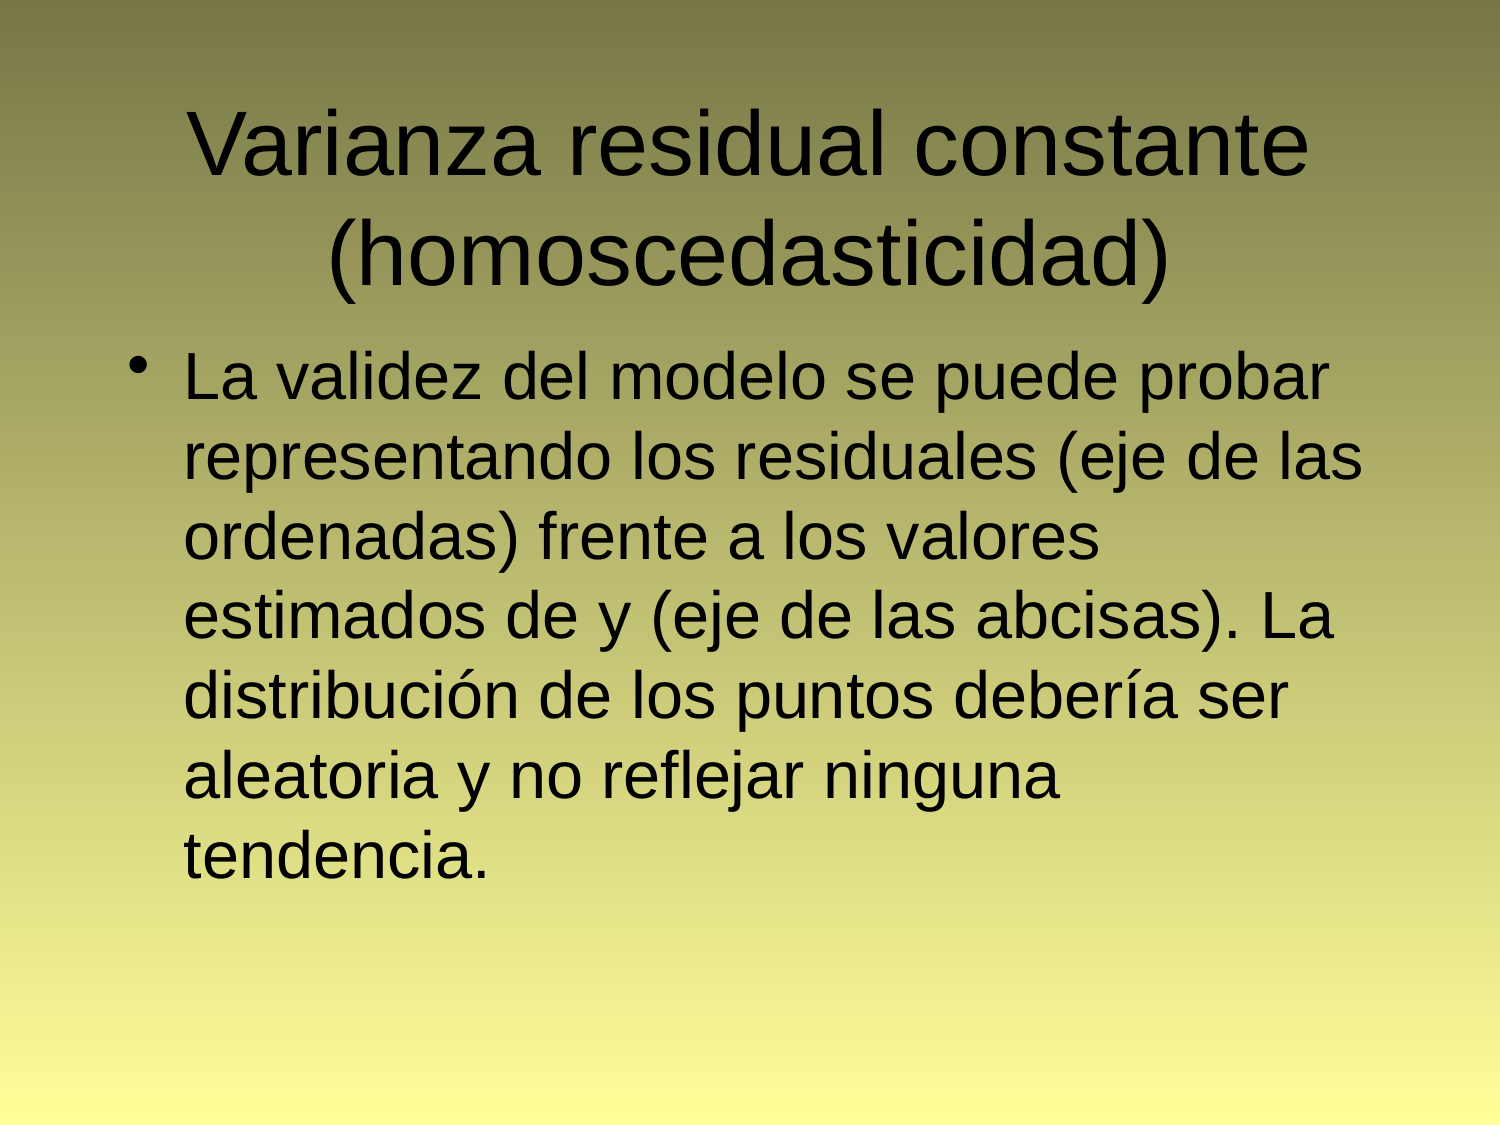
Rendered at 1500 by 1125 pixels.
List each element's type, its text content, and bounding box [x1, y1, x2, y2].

title Varianza residual constante (homoscedasticidad) [112, 99, 1388, 288]
list La validez del modelo se puede probar representando los residuales (eje de las ordenadas) frente a los valores estimados de y (eje de las abcisas). La distribución de los puntos debería ser aleatoria y no reflejar ninguna tendencia. [112, 324, 1388, 1001]
